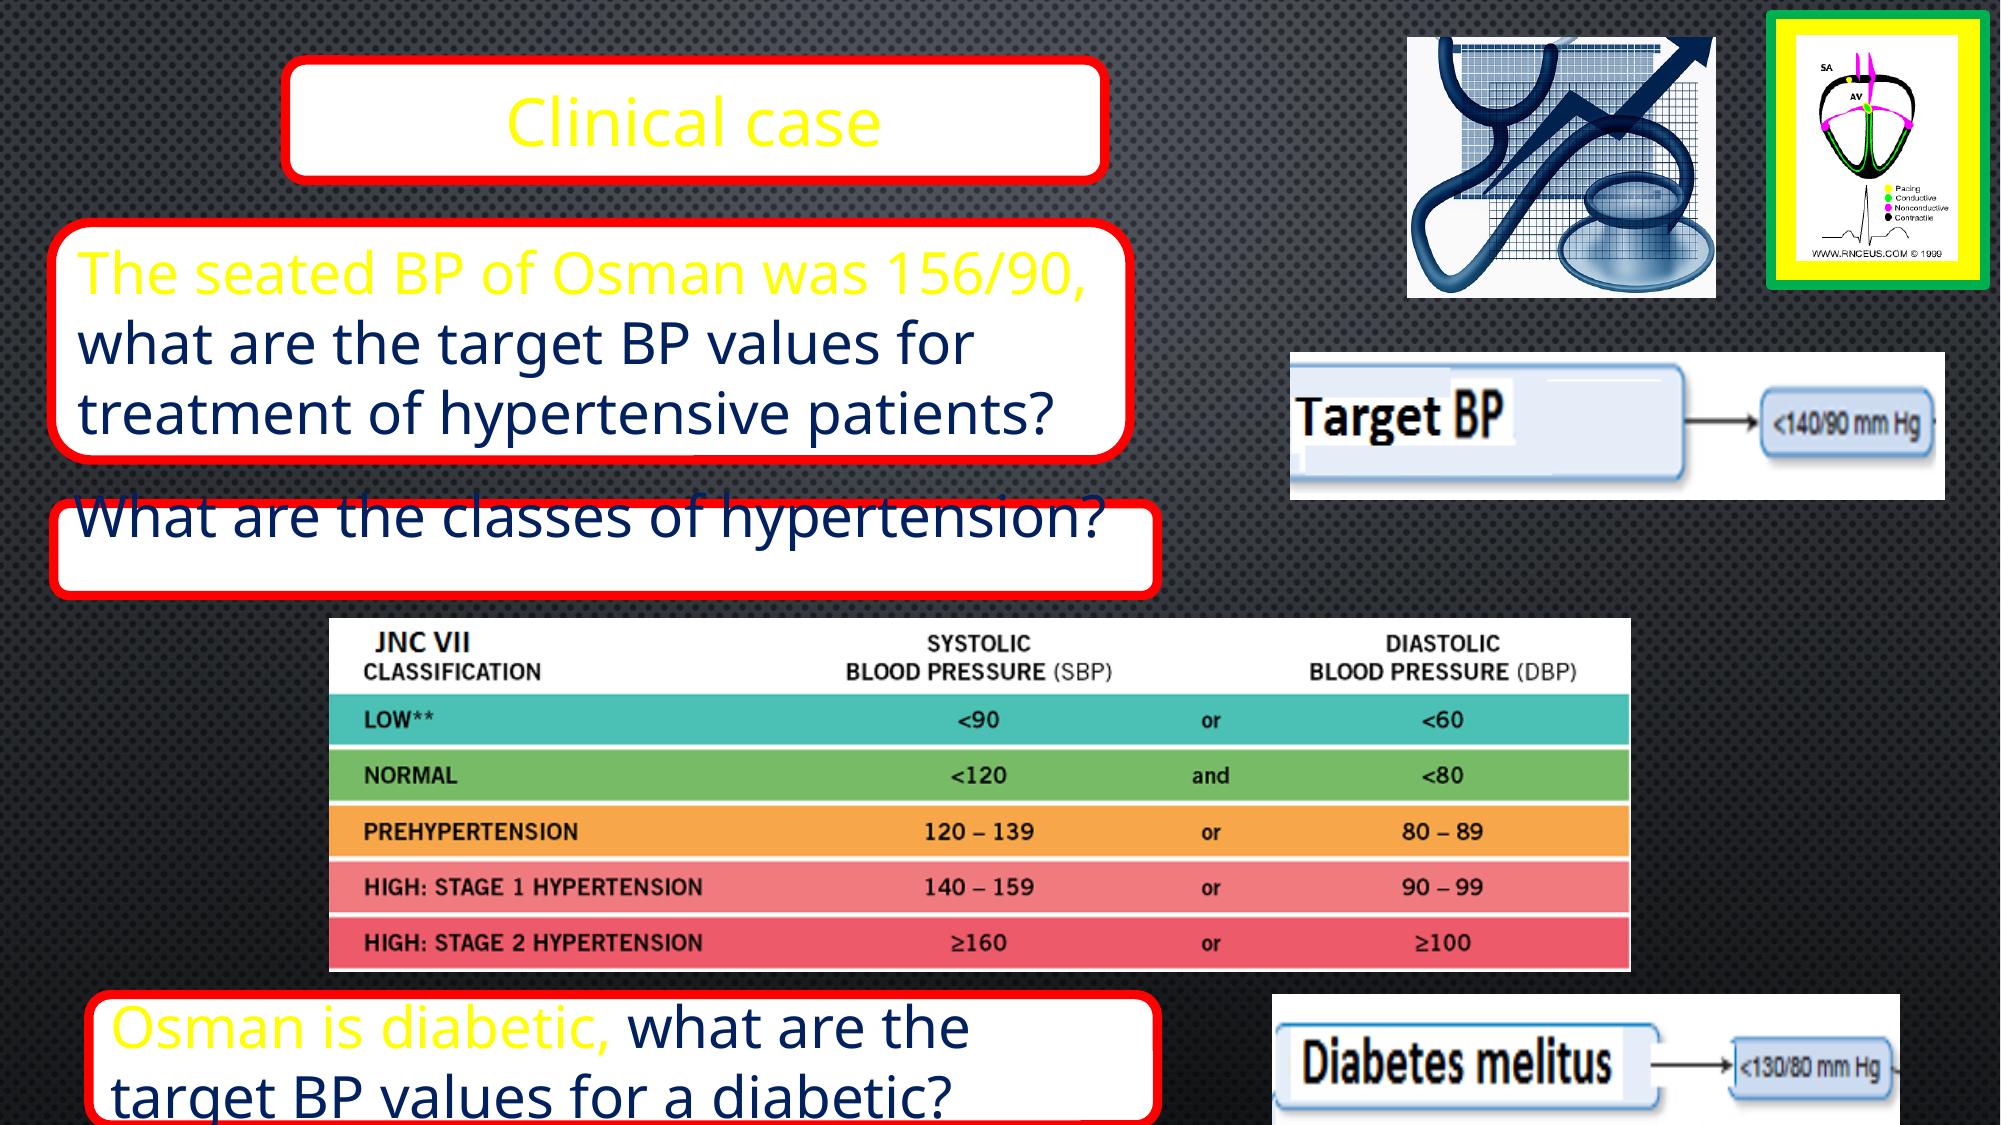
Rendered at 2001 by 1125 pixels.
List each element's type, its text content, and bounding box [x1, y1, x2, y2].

picture [1272, 994, 1901, 1125]
picture [1289, 351, 1946, 501]
picture [1407, 37, 1716, 298]
text_box What are the classes of hypertension? [52, 501, 1159, 598]
text_box Clinical case [283, 58, 1107, 182]
text_box [1770, 13, 1987, 287]
picture [328, 618, 1631, 972]
picture [1795, 35, 1959, 261]
text_box The seated BP of Osman was 156/90, what are the target BP values for treatment of hypertensive patients? [49, 220, 1132, 462]
text_box Osman is diabetic, what are the target BP values for a diabetic? [87, 992, 1160, 1125]
